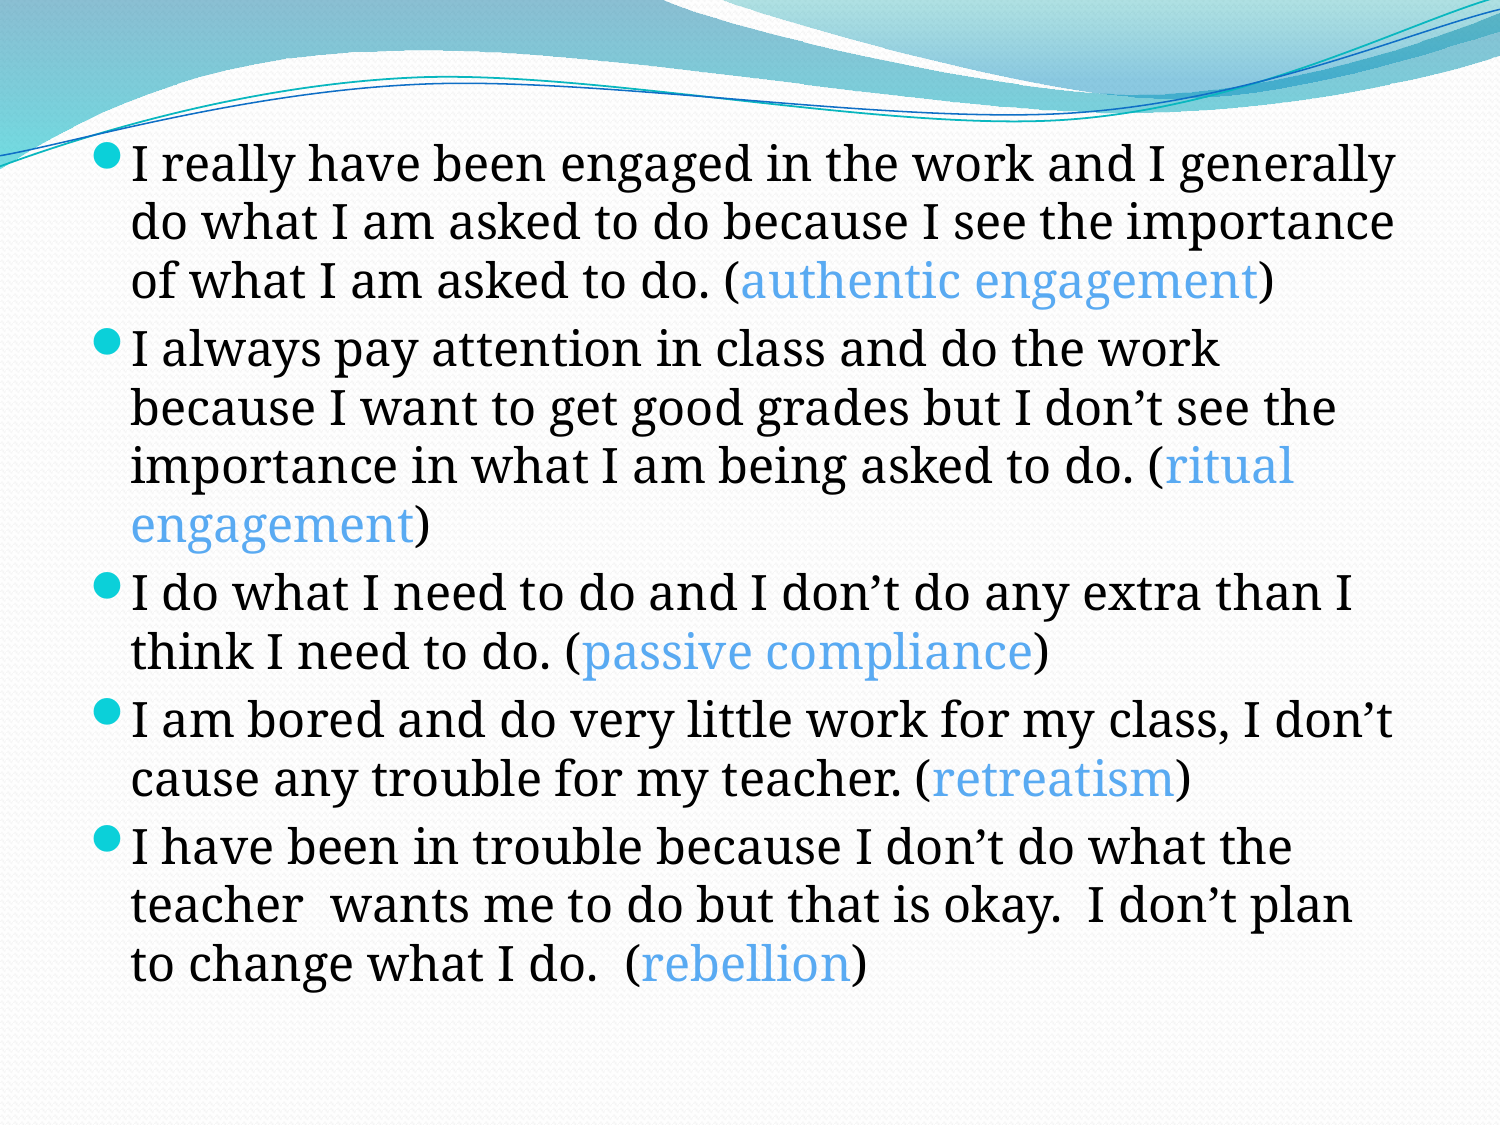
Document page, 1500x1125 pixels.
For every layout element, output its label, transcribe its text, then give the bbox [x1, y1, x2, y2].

list I really have been engaged in the work and I generally do what I am asked to do because I see the importance of what I am asked to do. (authentic engagement) I always pay attention in class and do the work because I want to get good grades but I don’t see the importance in what I am being asked to do. (ritual engagement) I do what I need to do and I don’t do any extra than I think I need to do. (passive compliance) I am bored and do very little work for my class, I don’t cause any trouble for my teacher. (retreatism) I have been in trouble because I don’t do what the teacher wants me to do but that is okay. I don’t plan to change what I do. (rebellion) [75, 125, 1425, 1038]
